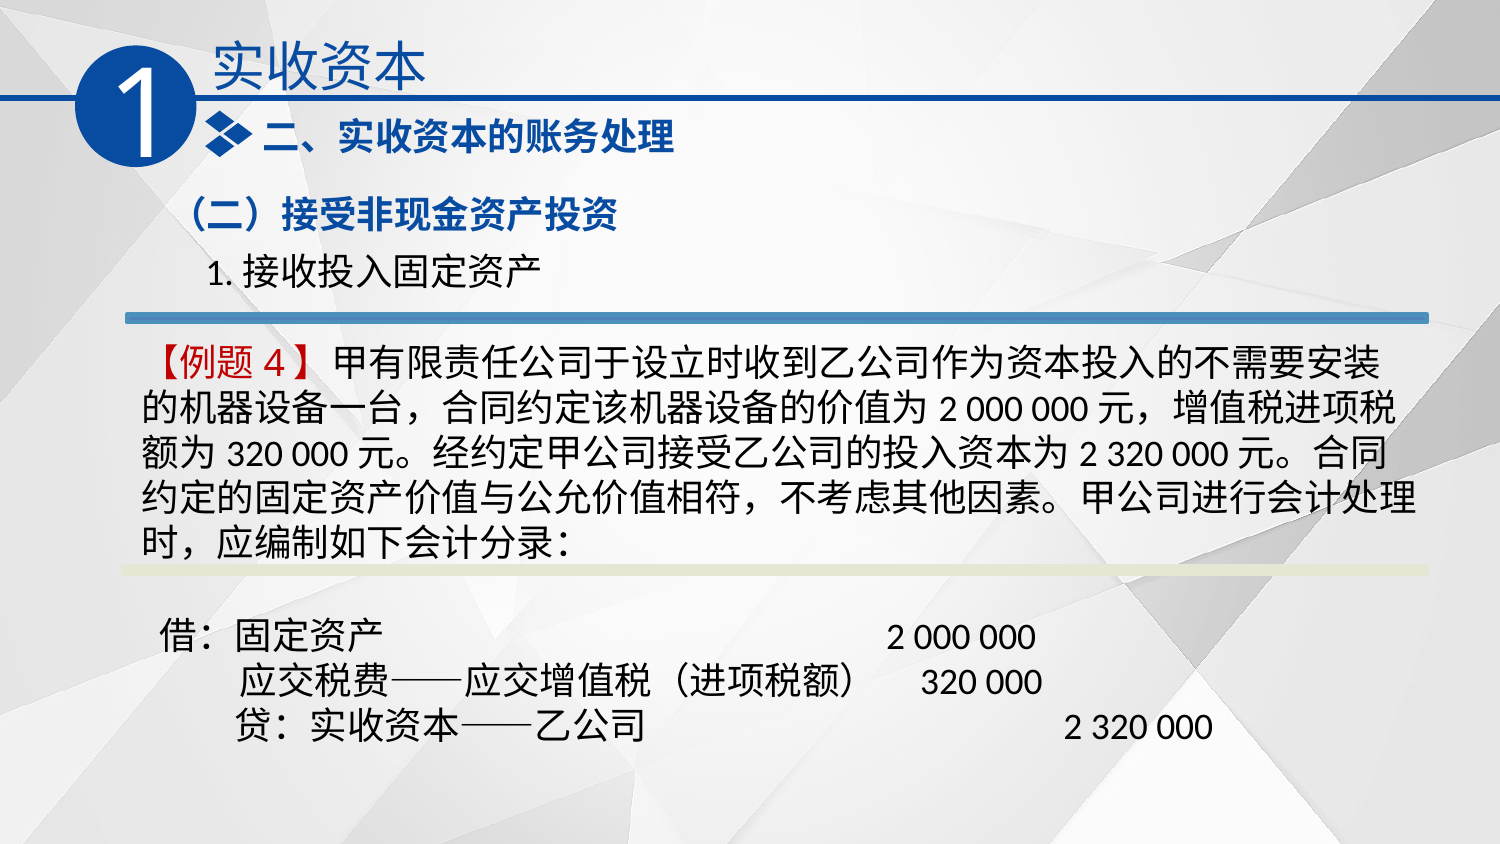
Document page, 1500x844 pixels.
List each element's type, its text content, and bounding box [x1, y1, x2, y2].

text_box 二、实收资本的账务处理 [250, 107, 688, 164]
text_box [205, 135, 235, 158]
text_box 借：固定资产 2 000 000 应交税费——应交增值税（进项税额） 320 000 贷：实收资本——乙公司 2 320 000 [147, 605, 1294, 753]
text_box （二）接受非现金资产投资 [156, 184, 632, 242]
picture [0, 101, 1500, 844]
text_box 实收资本 [198, 37, 510, 92]
text_box [125, 312, 1429, 324]
text_box [75, 107, 84, 138]
picture [0, 0, 1500, 95]
text_box [223, 122, 250, 145]
text_box [205, 110, 235, 133]
text_box 1.接收投入固定资产 [193, 242, 556, 300]
text_box 1 [84, 45, 203, 97]
text_box 1 [84, 107, 203, 171]
text_box [121, 564, 1429, 576]
text_box [75, 74, 84, 97]
text_box 【例题4】甲有限责任公司于设立时收到乙公司作为资本投入的不需要安装的机器设备一台，合同约定该机器设备的价值为2 000 000元，增值税进项税额为320 000元。经约定甲公司接受乙公司的投入资本为2 320 000元。合同约定的固定资产价值与公允价值相符，不考虑其他因素。甲公司进行会计处理时，应编制如下会计分录： [129, 332, 1431, 570]
